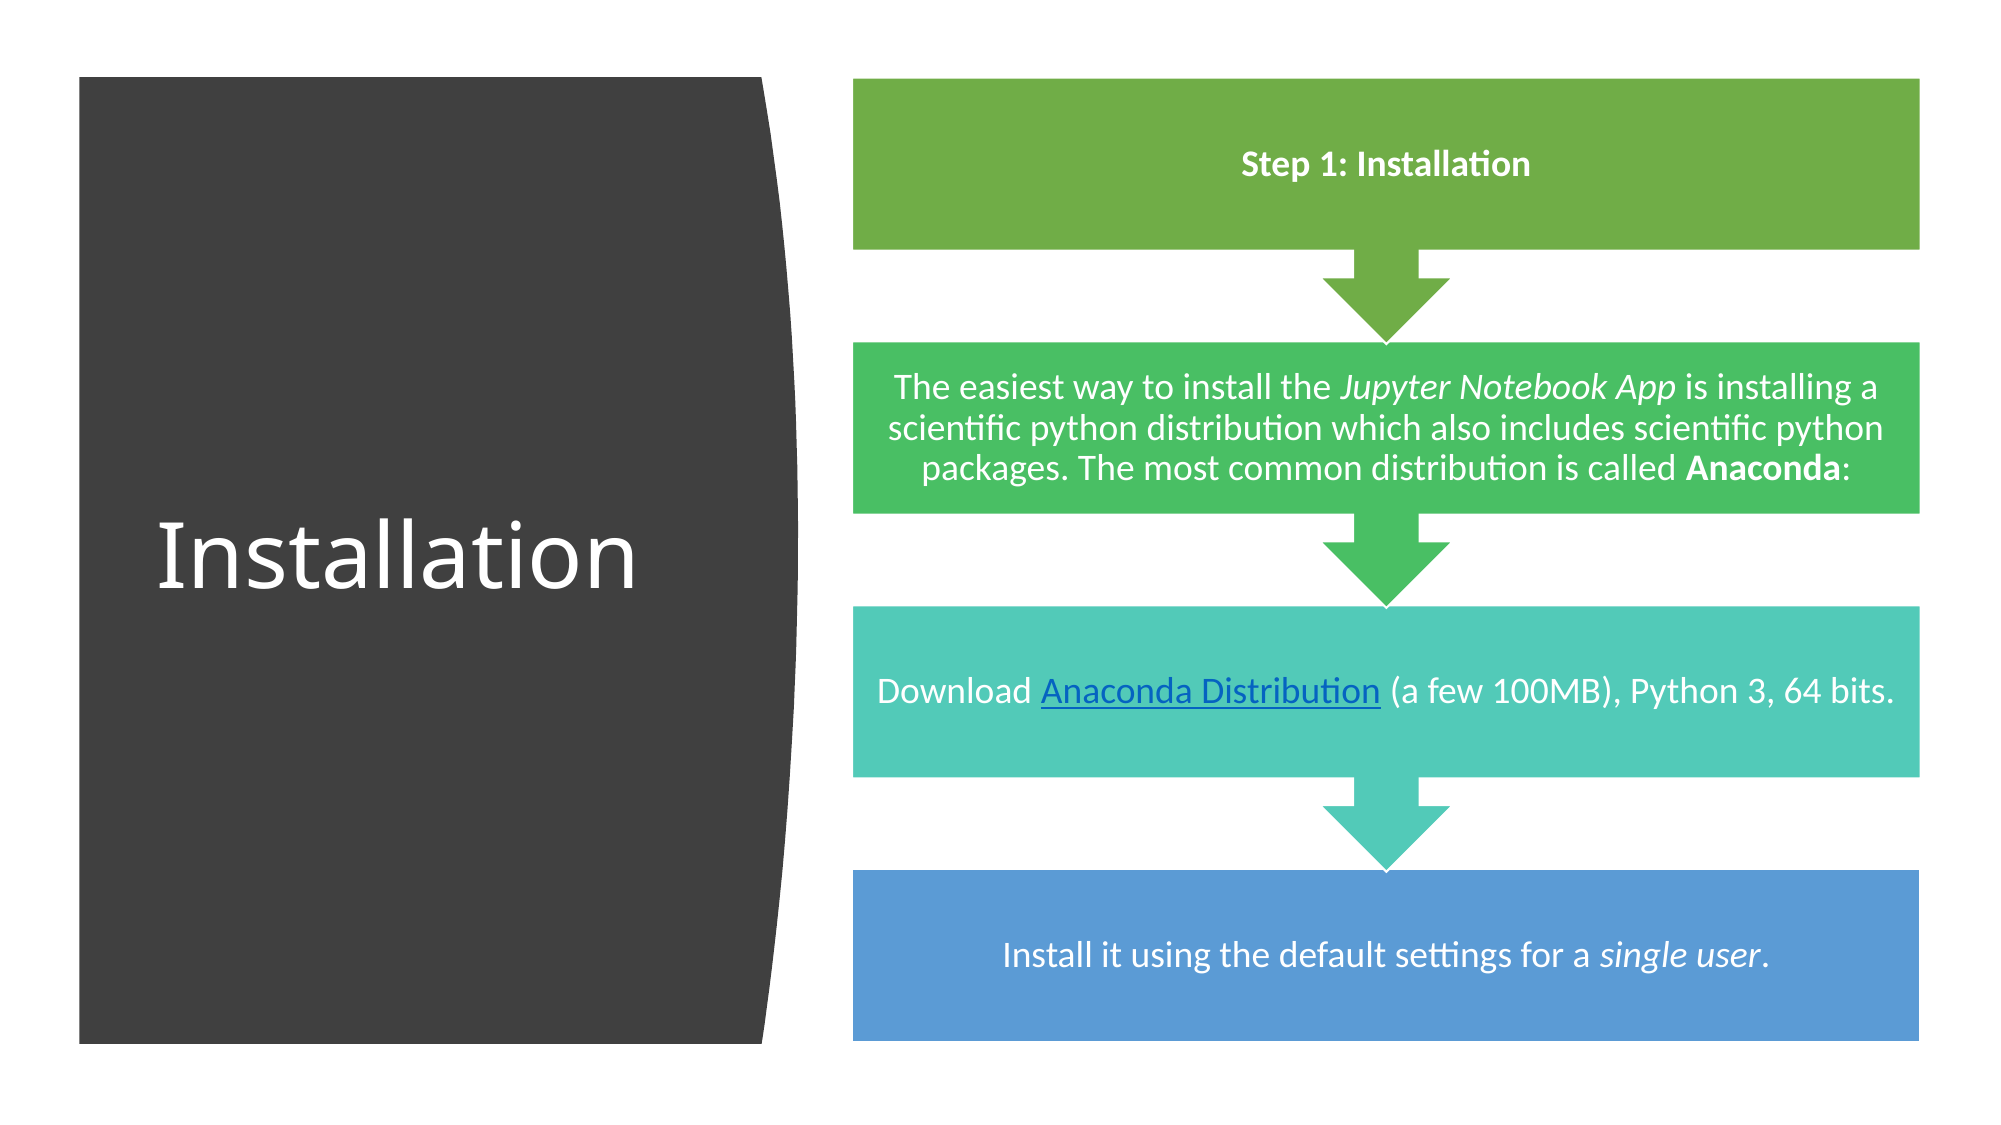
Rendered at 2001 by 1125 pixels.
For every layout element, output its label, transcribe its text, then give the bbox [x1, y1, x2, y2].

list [852, 77, 1921, 1043]
text_box [78, 76, 800, 1045]
title Installation [141, 166, 702, 953]
